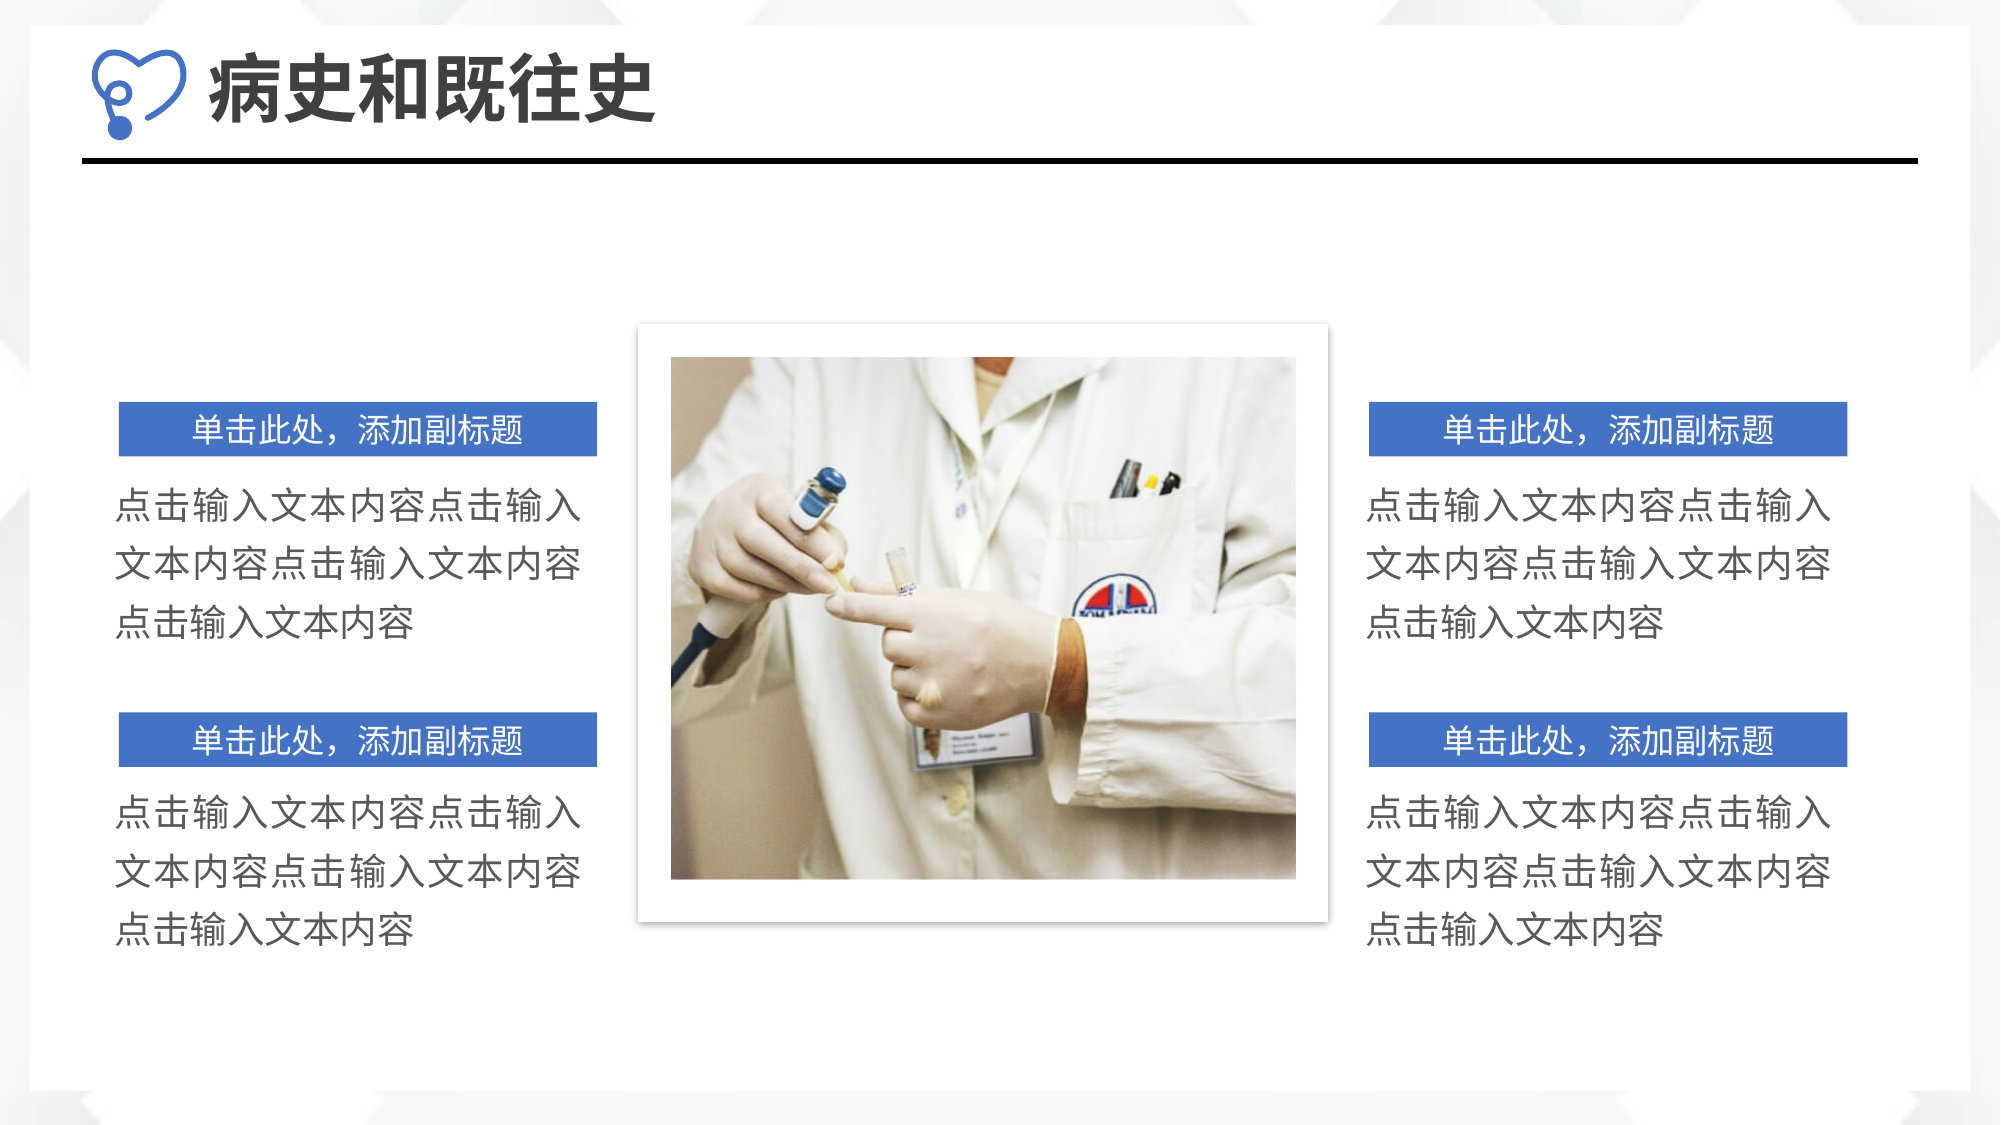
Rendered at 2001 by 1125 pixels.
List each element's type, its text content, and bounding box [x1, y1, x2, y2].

text_box 单击此处，添加副标题 [1368, 401, 1848, 457]
text_box 点击输入文本内容点击输入文本内容点击输入文本内容点击输入文本内容 [1350, 460, 1848, 651]
text_box 点击输入文本内容点击输入文本内容点击输入文本内容点击输入文本内容 [1350, 768, 1848, 959]
text_box 单击此处，添加副标题 [118, 711, 598, 768]
text_box 单击此处，添加副标题 [118, 401, 598, 457]
picture [0, 0, 2001, 1125]
text_box 单击此处，添加副标题 [1368, 711, 1848, 768]
text_box 点击输入文本内容点击输入文本内容点击输入文本内容点击输入文本内容 [99, 768, 598, 959]
text_box 点击输入文本内容点击输入文本内容点击输入文本内容点击输入文本内容 [99, 460, 598, 651]
